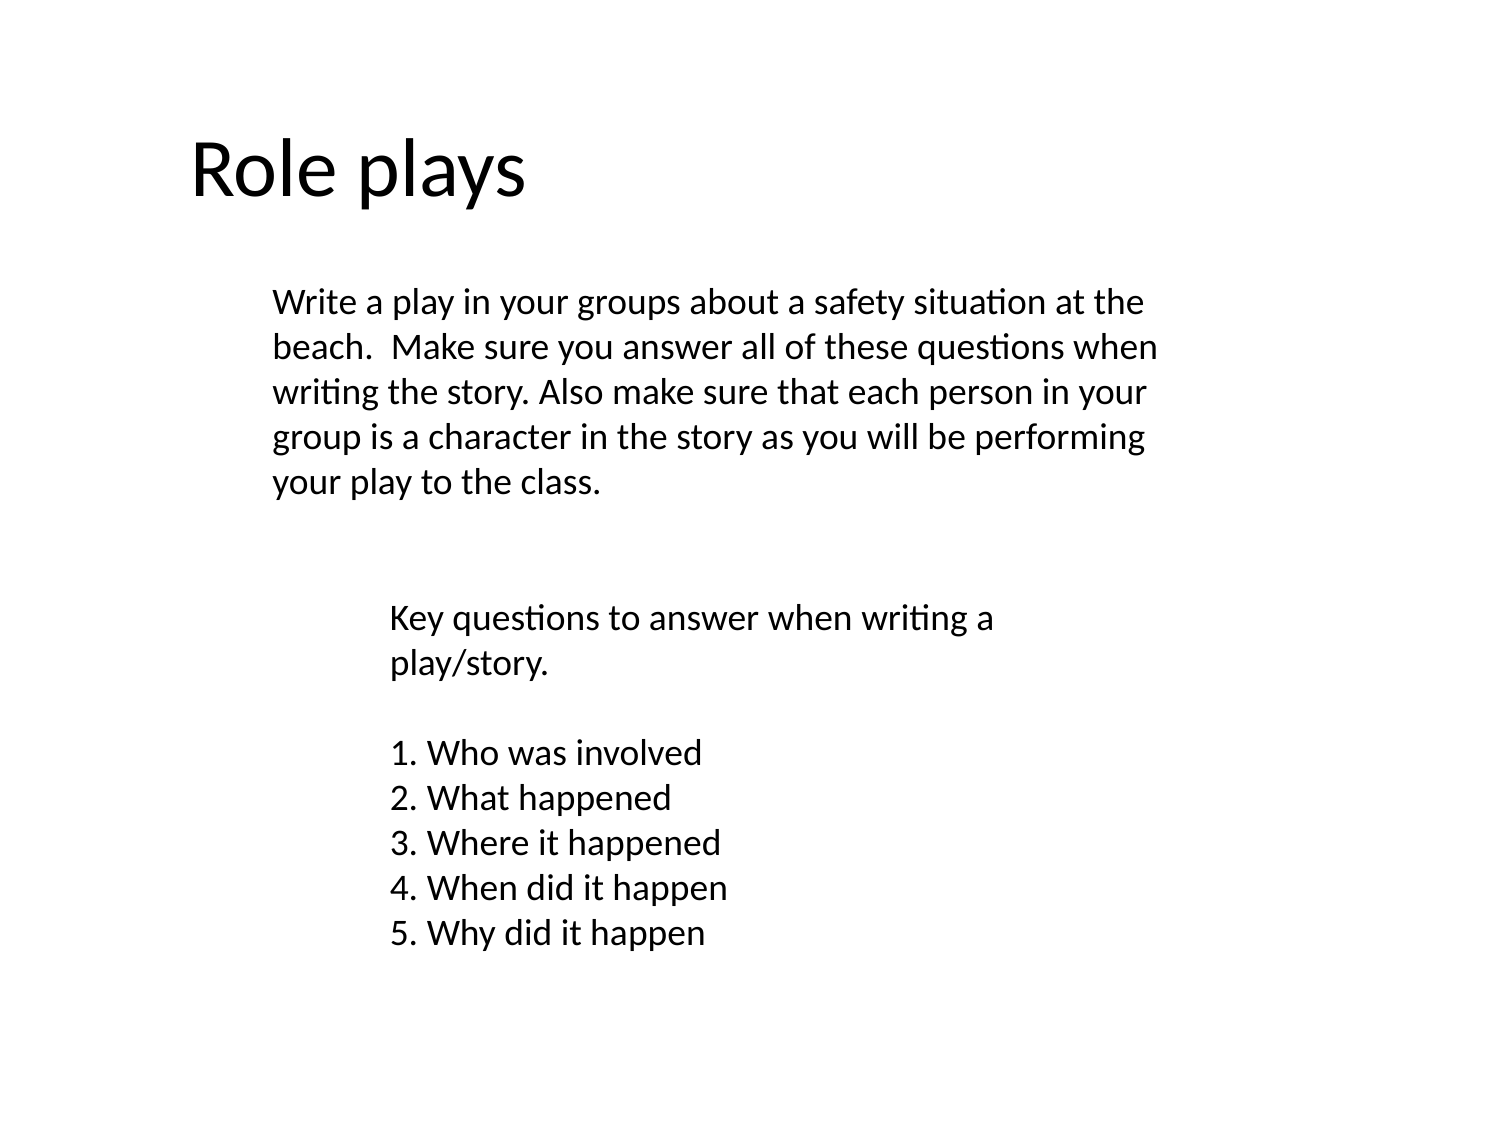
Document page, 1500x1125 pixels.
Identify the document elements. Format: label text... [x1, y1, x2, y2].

text_box Key questions to answer when writing a play/story. 1. Who was involved 2. What happened 3. Where it happened 4. When did it happen 5. Why did it happen [374, 585, 1125, 961]
text_box Write a play in your groups about a safety situation at the beach. Make sure you answer all of these questions when writing the story. Also make sure that each person in your group is a character in the story as you will be performing your play to the class. [257, 269, 1184, 510]
text_box Role plays [175, 105, 762, 221]
